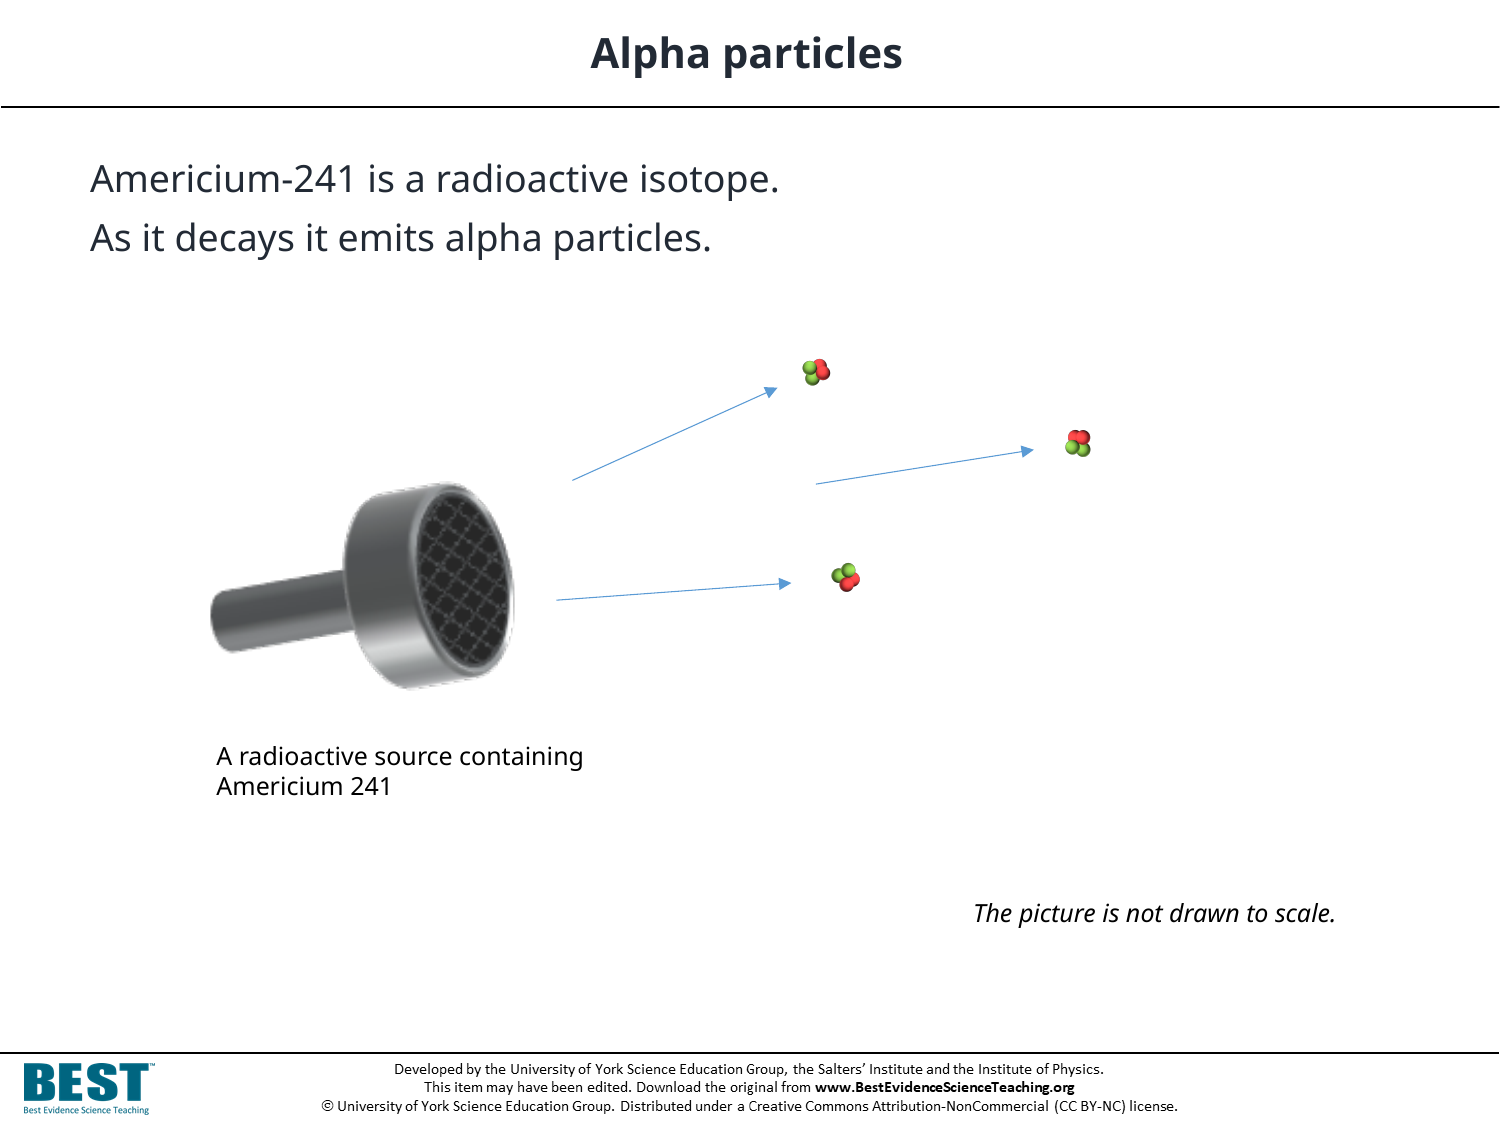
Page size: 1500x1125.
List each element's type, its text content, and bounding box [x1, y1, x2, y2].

picture [0, 106, 1500, 1125]
text_box Alpha particles [23, 4, 1471, 99]
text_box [201, 358, 1095, 703]
